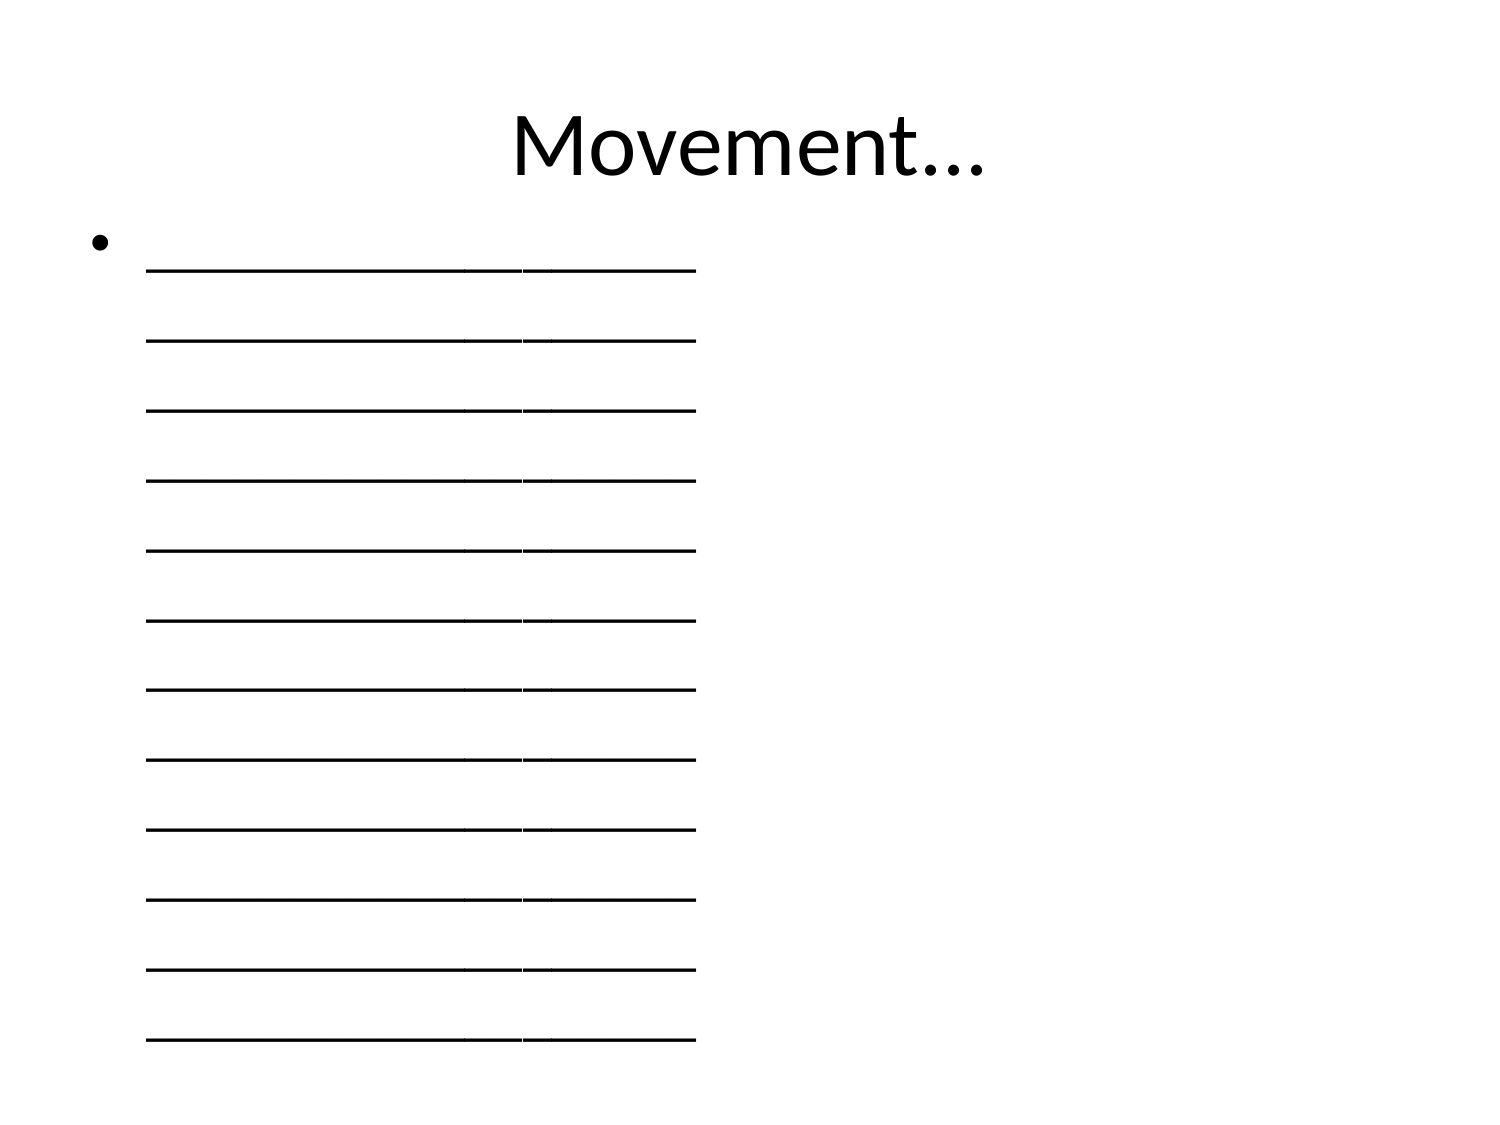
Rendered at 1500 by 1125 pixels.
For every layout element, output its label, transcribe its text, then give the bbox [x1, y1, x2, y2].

list ____________________________________________________________________________________________________________________________________________________________________________________________________________________________________ [75, 200, 738, 1063]
title Movement... [75, 45, 1425, 233]
